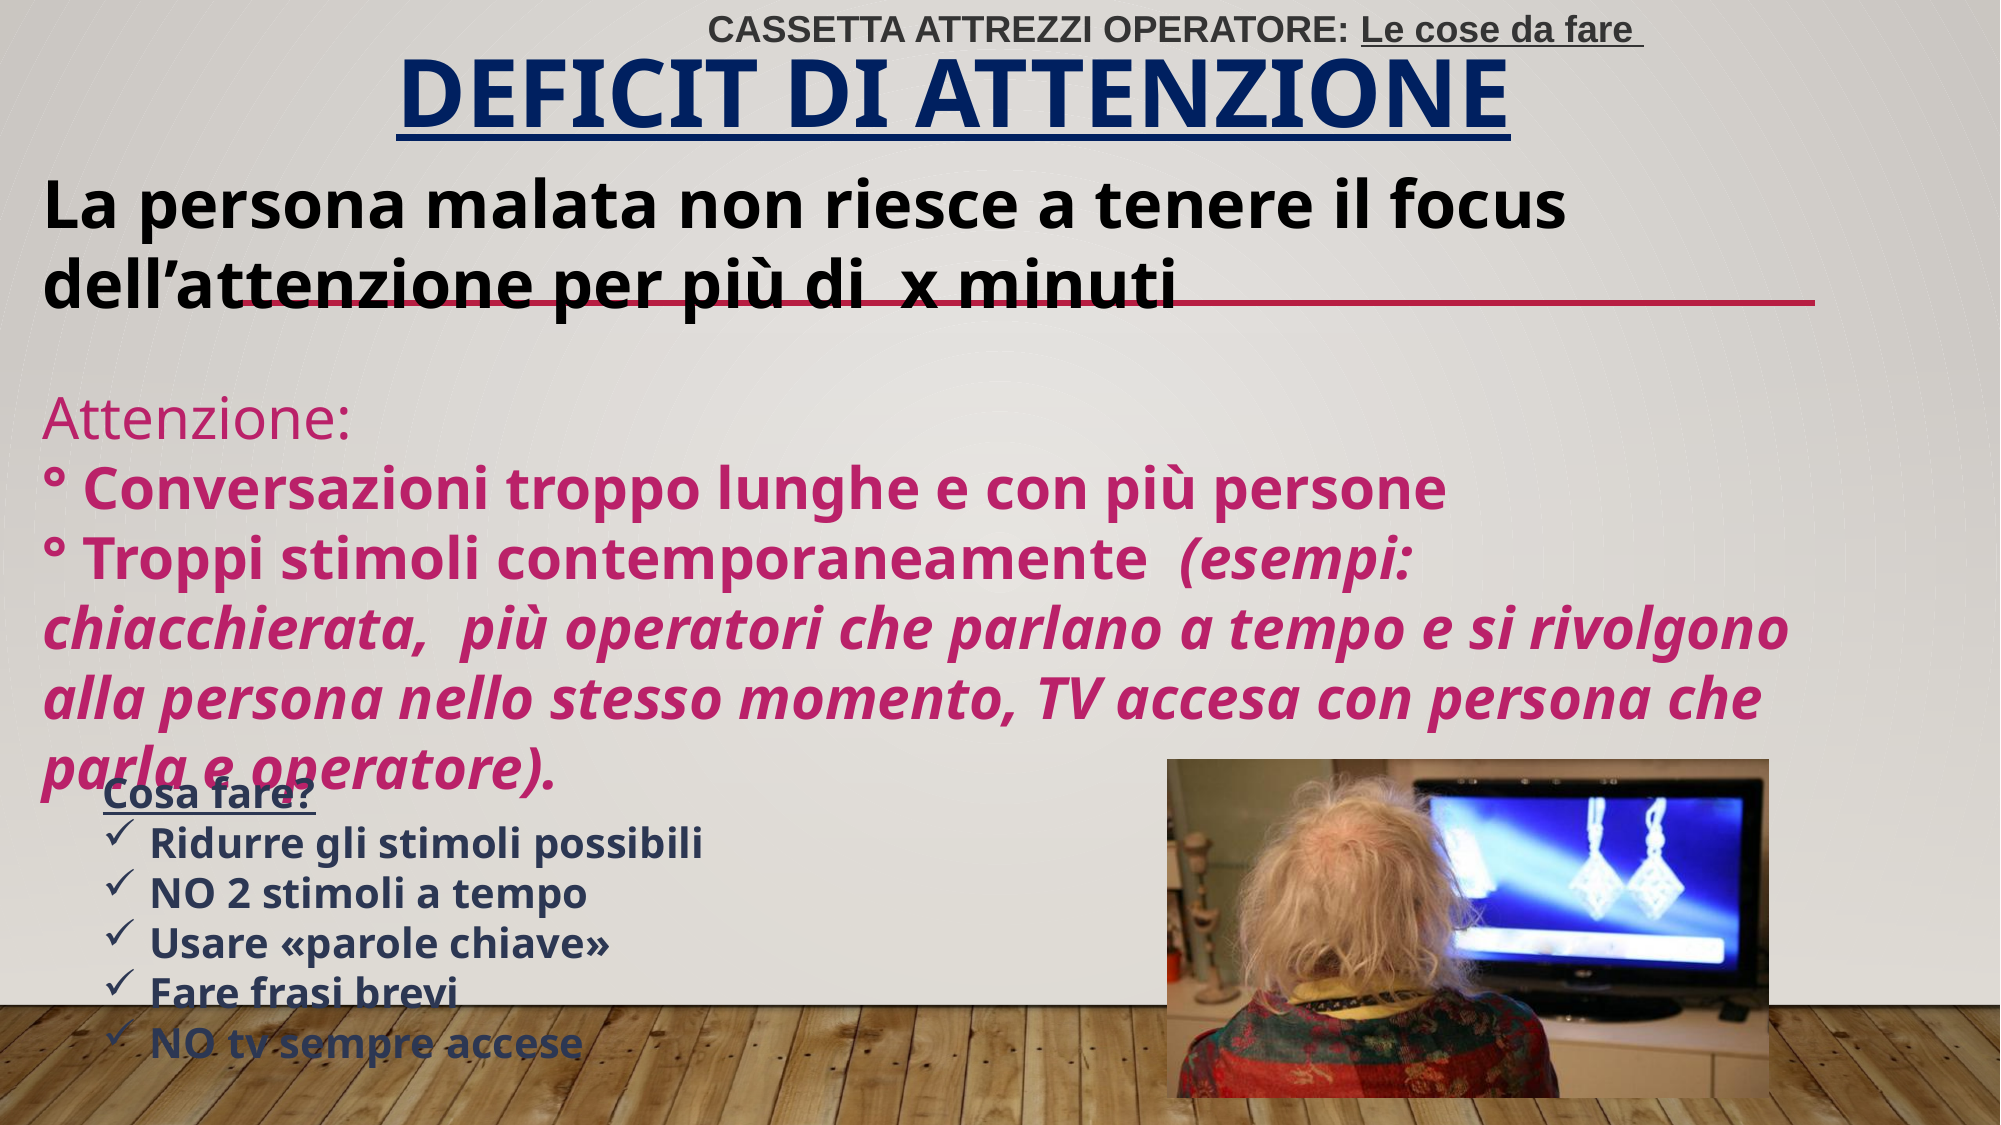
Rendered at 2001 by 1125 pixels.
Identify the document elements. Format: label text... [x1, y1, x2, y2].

title Deficit di Attenzione [380, 38, 1731, 154]
text_box CASSETTA ATTREZZI OPERATORE: Le cose da fare [692, 0, 1674, 38]
picture [0, 759, 2000, 1125]
text_box Cosa fare? Ridurre gli stimoli possibili NO 2 stimoli a tempo Usare «parole chiave» Fare frasi brevi NO tv sempre accese [87, 759, 954, 1075]
text_box La persona malata non riesce a tenere il focus dell’attenzione per più di x minuti Attenzione: ° Conversazioni troppo lunghe e con più persone ° Troppi stimoli contemporaneamente (esempi: chiacchierata, più operatori che parlano a tempo e si rivolgono alla persona nello stesso momento, TV accesa con persona che parla e operatore). [27, 154, 1815, 954]
